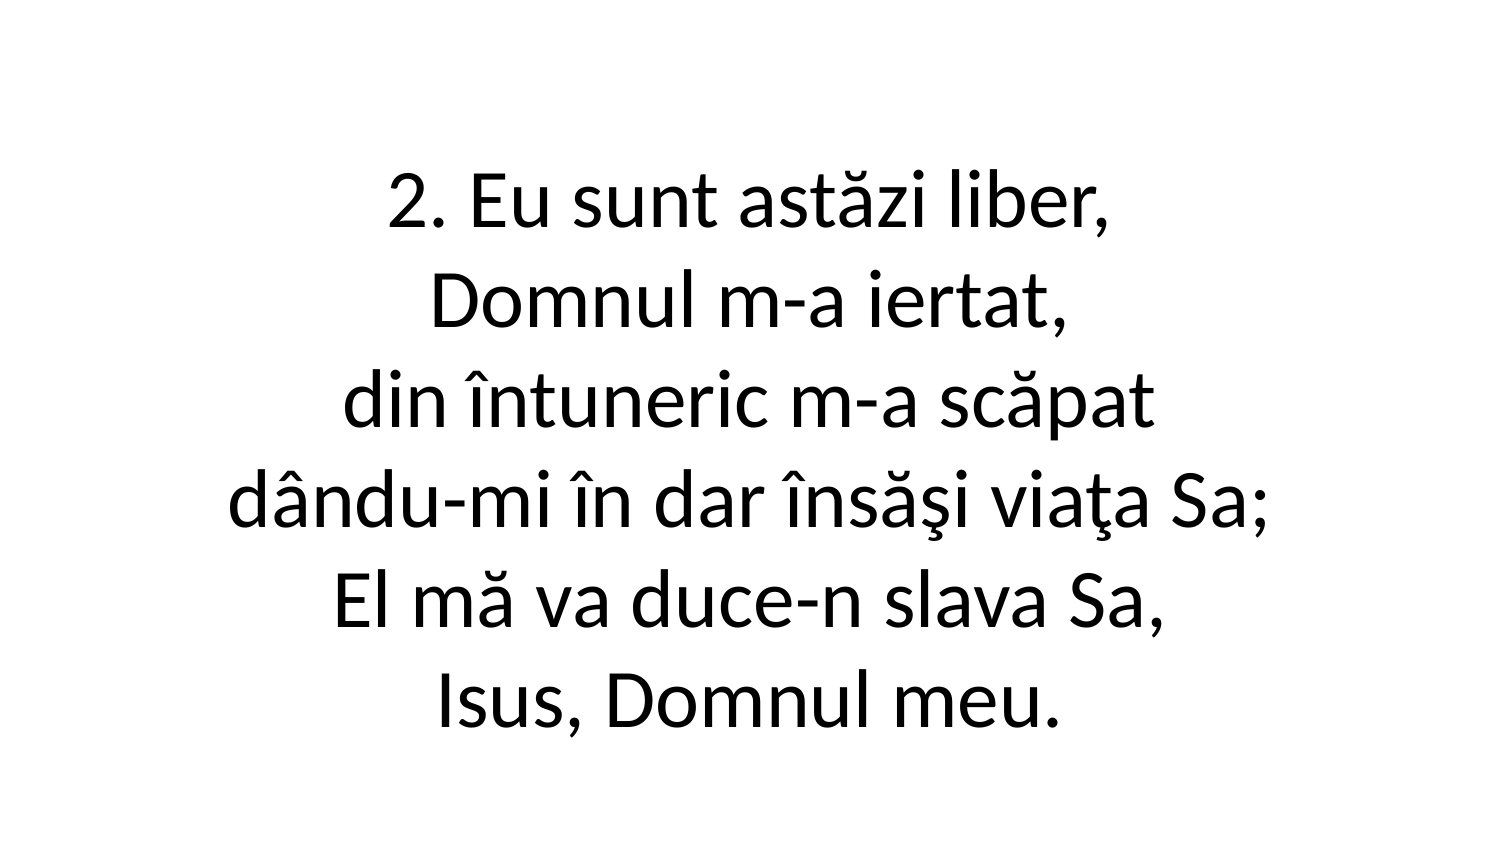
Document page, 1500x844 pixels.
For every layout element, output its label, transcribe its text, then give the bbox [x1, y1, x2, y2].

text_box 2. Eu sunt astăzi liber, Domnul m-a iertat, din întuneric m-a scăpat dându-mi în dar însăşi viaţa Sa; El mă va duce-n slava Sa, Isus, Domnul meu. [212, 92, 1288, 752]
